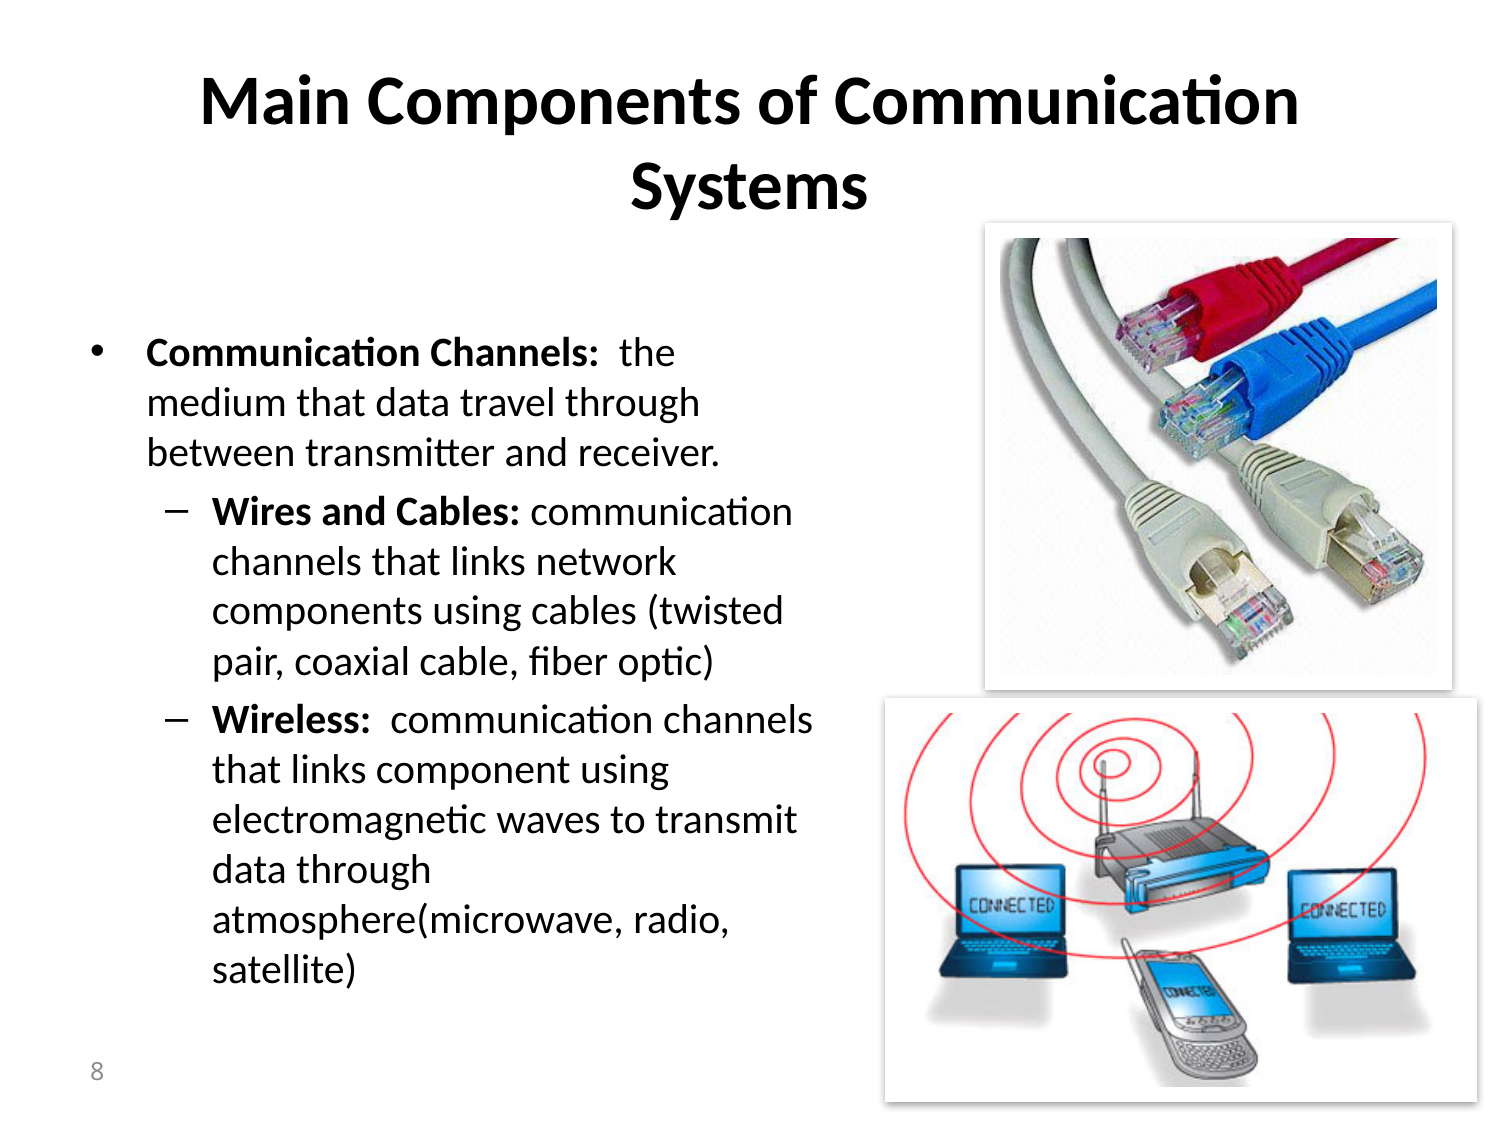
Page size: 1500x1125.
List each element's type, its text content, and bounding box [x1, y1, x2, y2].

slide_number 8 [75, 1042, 425, 1103]
title Main Components of Communication Systems [75, 45, 1425, 233]
picture [999, 237, 1438, 676]
list Communication Channels: the medium that data travel through between transmitter and receiver. Wires and Cables: communication channels that links network components using cables (twisted pair, coaxial cable, fiber optic) Wireless: communication channels that links component using electromagnetic waves to transmit data through atmosphere(microwave, radio, satellite) [75, 317, 838, 1038]
picture [899, 712, 1463, 1088]
